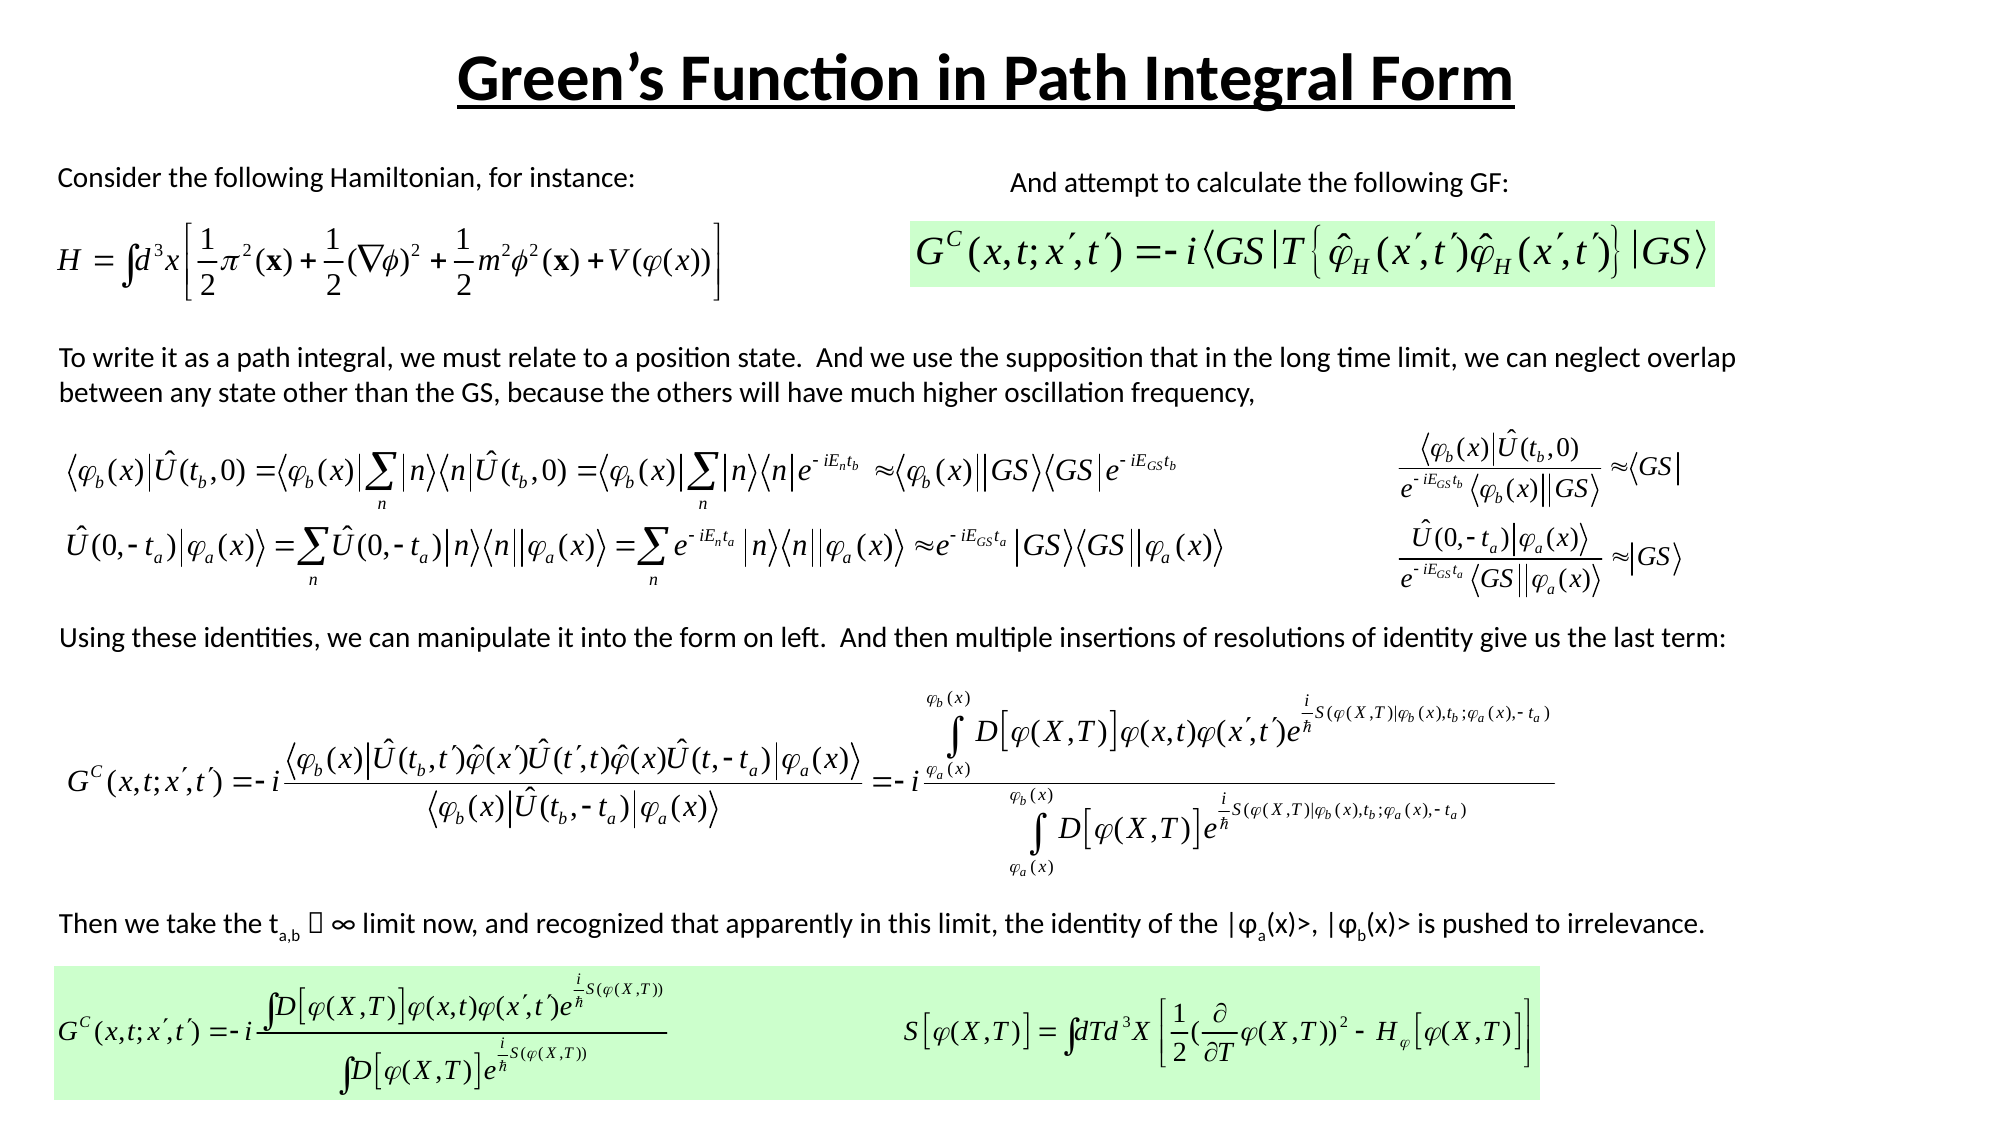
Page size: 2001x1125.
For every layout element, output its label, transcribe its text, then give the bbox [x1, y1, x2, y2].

text_box To write it as a path integral, we must relate to a position state. And we use the supposition that in the long time limit, we can neglect overlap between any state other than the GS, because the others will have much higher oscillation frequency, [44, 331, 1810, 416]
text_box And attempt to calculate the following GF: [995, 155, 1541, 206]
text_box Green’s Function in Path Integral Form [442, 26, 1553, 122]
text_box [54, 966, 1541, 1100]
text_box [910, 220, 1715, 288]
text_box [1394, 424, 1686, 602]
text_box Then we take the ta,b  ∞ limit now, and recognized that apparently in this limit, the identity of the |φa(x)>, |φb(x)> is pushed to irrelevance. [44, 897, 1825, 952]
text_box Consider the following Hamiltonian, for instance: [42, 150, 744, 201]
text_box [63, 442, 1230, 593]
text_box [51, 217, 733, 308]
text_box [63, 683, 1561, 884]
text_box Using these identities, we can manipulate it into the form on left. And then multiple insertions of resolutions of identity give us the last term: [44, 610, 1848, 661]
